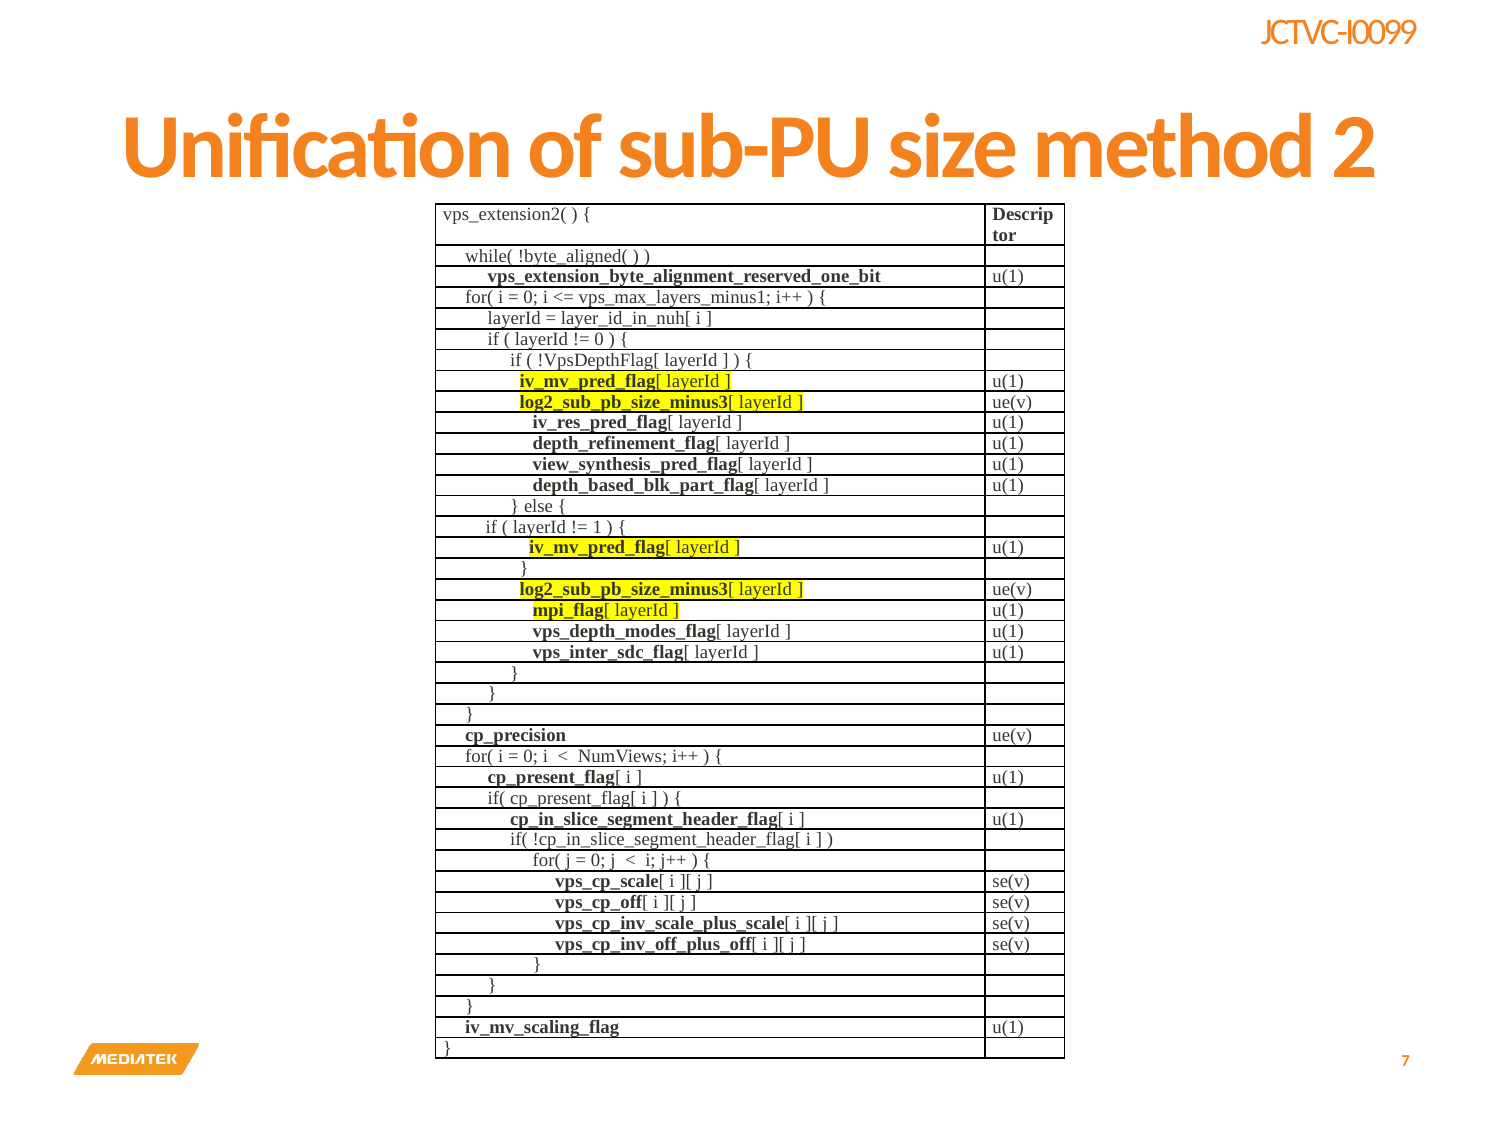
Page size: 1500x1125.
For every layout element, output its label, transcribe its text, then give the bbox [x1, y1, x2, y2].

slide_number 7 [1251, 1029, 1425, 1090]
table_cell [986, 684, 1064, 703]
title Unification of sub-PU size method 2 [75, 99, 1425, 287]
table_cell layerId = layer_id_in_nuh[ i ] [436, 309, 984, 328]
table_cell [986, 1038, 1064, 1057]
table_cell [986, 997, 1064, 1016]
table_cell vps_depth_modes_flag[ layerId ] [436, 621, 984, 641]
table_cell log2_sub_pb_size_minus3[ layerId ] [436, 580, 984, 599]
table_cell mpi_flag[ layerId ] [436, 601, 984, 620]
table_cell u(1) [986, 476, 1064, 495]
table_cell u(1) [986, 767, 1064, 786]
table_cell [986, 330, 1064, 349]
table_cell if( !cp_in_slice_segment_header_flag[ i ] ) [436, 830, 984, 849]
table_cell iv_mv_scaling_flag [436, 1018, 984, 1037]
table_cell [986, 246, 1064, 265]
table_cell } [436, 684, 984, 703]
picture [73, 1043, 199, 1075]
table_cell [986, 830, 1064, 849]
table_cell [986, 663, 1064, 682]
table_cell if ( !VpsDepthFlag[ layerId ] ) { [436, 350, 984, 370]
table_cell [986, 851, 1064, 870]
table_cell [986, 976, 1064, 995]
table_cell } [436, 663, 984, 682]
table_cell u(1) [986, 601, 1064, 620]
table_cell depth_refinement_flag[ layerId ] [436, 434, 984, 453]
table_cell if ( layerId != 1 ) { [436, 517, 984, 536]
table_cell [986, 517, 1064, 536]
table_cell ue(v) [986, 580, 1064, 599]
table_cell } [436, 976, 984, 995]
table_cell vps_cp_inv_off_plus_off[ i ][ j ] [436, 934, 984, 953]
table_cell [986, 955, 1064, 974]
table_cell se(v) [986, 913, 1064, 932]
table_cell cp_present_flag[ i ] [436, 767, 984, 786]
table_cell depth_based_blk_part_flag[ layerId ] [436, 476, 984, 495]
table_cell cp_in_slice_segment_header_flag[ i ] [436, 809, 984, 828]
table_cell for( i = 0; i < NumViews; i++ ) { [436, 747, 984, 766]
table_cell se(v) [986, 893, 1064, 912]
table_cell [986, 788, 1064, 807]
table_cell [986, 559, 1064, 578]
table_cell vps_cp_inv_scale_plus_scale[ i ][ j ] [436, 913, 984, 932]
table_cell u(1) [986, 267, 1064, 286]
table_cell u(1) [986, 371, 1064, 390]
table_cell if( cp_present_flag[ i ] ) { [436, 788, 984, 807]
table_cell } [436, 559, 984, 578]
table_cell cp_precision [436, 726, 984, 745]
table_header vps_extension2( ) { [436, 205, 984, 244]
table_cell vps_cp_off[ i ][ j ] [436, 893, 984, 912]
table_cell } [436, 705, 984, 724]
table_cell iv_res_pred_flag[ layerId ] [436, 413, 984, 432]
table_cell vps_extension_byte_alignment_reserved_one_bit [436, 267, 984, 286]
table_cell u(1) [986, 538, 1064, 557]
table_cell } [436, 997, 984, 1016]
table_cell if ( layerId != 0 ) { [436, 330, 984, 349]
table_cell } else { [436, 496, 984, 515]
table_cell } [436, 1038, 984, 1057]
table_cell view_synthesis_pred_flag[ layerId ] [436, 455, 984, 474]
table_cell for( i = 0; i <= vps_max_layers_minus1; i++ ) { [436, 288, 984, 307]
table_cell [986, 496, 1064, 515]
table_cell u(1) [986, 413, 1064, 432]
table_cell [986, 747, 1064, 766]
table_cell se(v) [986, 934, 1064, 953]
table_cell iv_mv_pred_flag[ layerId ] [436, 538, 984, 557]
table_cell ue(v) [986, 392, 1064, 411]
table_cell u(1) [986, 621, 1064, 641]
table_cell [986, 309, 1064, 328]
table_cell u(1) [986, 809, 1064, 828]
table_cell [986, 350, 1064, 370]
table_cell se(v) [986, 872, 1064, 891]
table_cell vps_inter_sdc_flag[ layerId ] [436, 642, 984, 661]
table_cell u(1) [986, 642, 1064, 661]
table_cell iv_mv_pred_flag[ layerId ] [436, 371, 984, 390]
table_cell [986, 288, 1064, 307]
table_header Descriptor [986, 205, 1064, 244]
table_cell [986, 705, 1064, 724]
table_cell u(1) [986, 1018, 1064, 1037]
table_cell while( !byte_aligned( ) ) [436, 246, 984, 265]
table_cell log2_sub_pb_size_minus3[ layerId ] [436, 392, 984, 411]
table_cell u(1) [986, 434, 1064, 453]
table_cell u(1) [986, 455, 1064, 474]
table_cell ue(v) [986, 726, 1064, 745]
table_cell for( j = 0; j < i; j++ ) { [436, 851, 984, 870]
table_cell } [436, 955, 984, 974]
table_cell vps_cp_scale[ i ][ j ] [436, 872, 984, 891]
